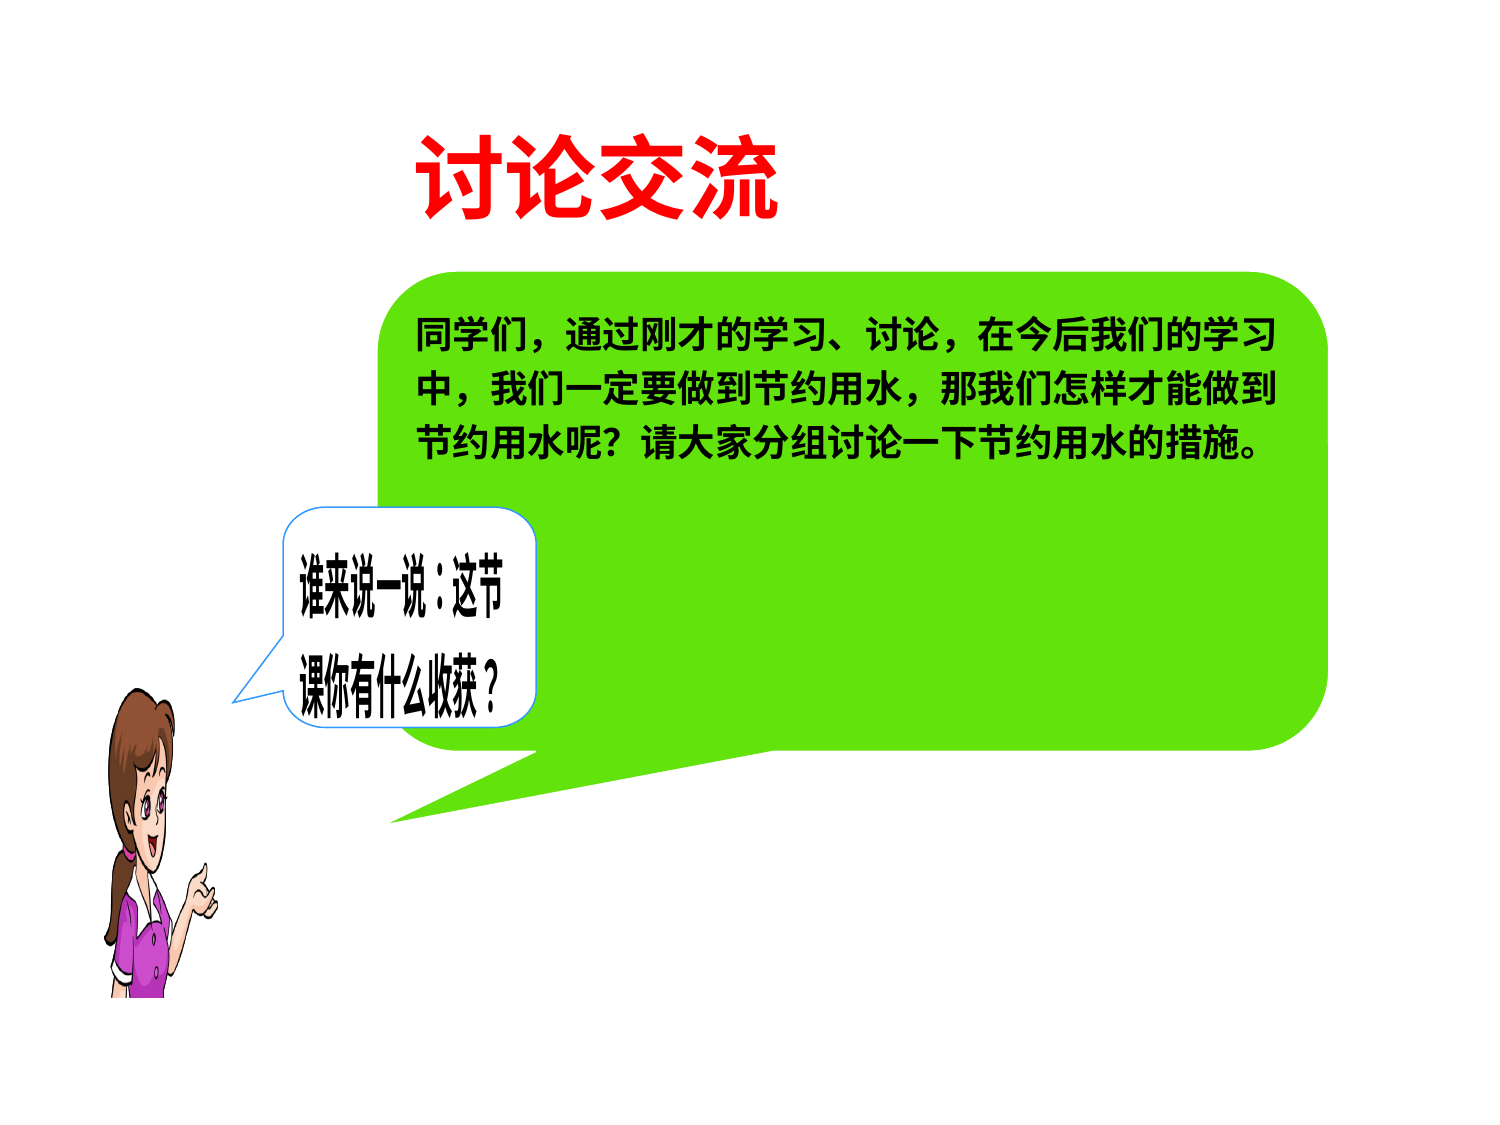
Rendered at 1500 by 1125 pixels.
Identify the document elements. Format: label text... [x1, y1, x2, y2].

text_box 讨论交流 [398, 113, 1043, 239]
picture [103, 504, 538, 1001]
text_box 同学们，通过刚才的学习、讨论，在今后我们的学习中，我们一定要做到节约用水，那我们怎样才能做到节约用水呢？请大家分组讨论一下节约用水的措施。 [376, 270, 1329, 795]
